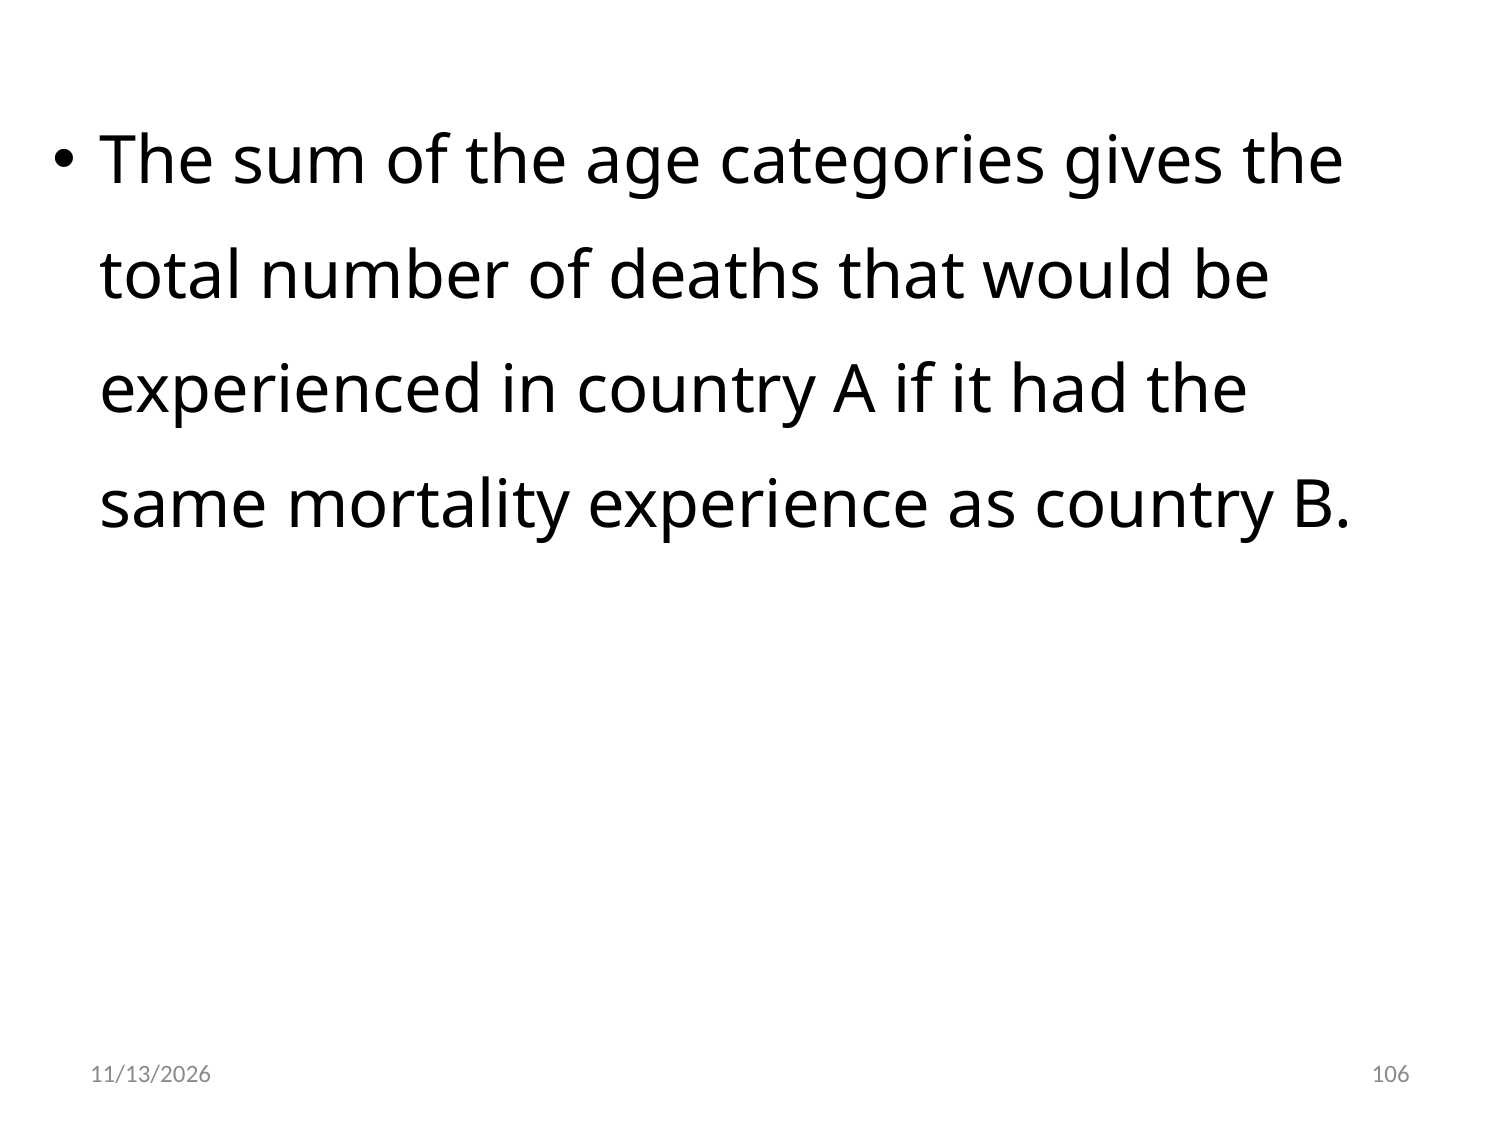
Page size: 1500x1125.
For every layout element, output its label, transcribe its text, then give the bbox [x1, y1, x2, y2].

slide_number 106 [1074, 1042, 1425, 1103]
text_box The sum of the age categories gives the total number of deaths that would be experienced in country A if it had the same mortality experience as country B. [37, 74, 1450, 548]
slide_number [75, 1042, 425, 1103]
